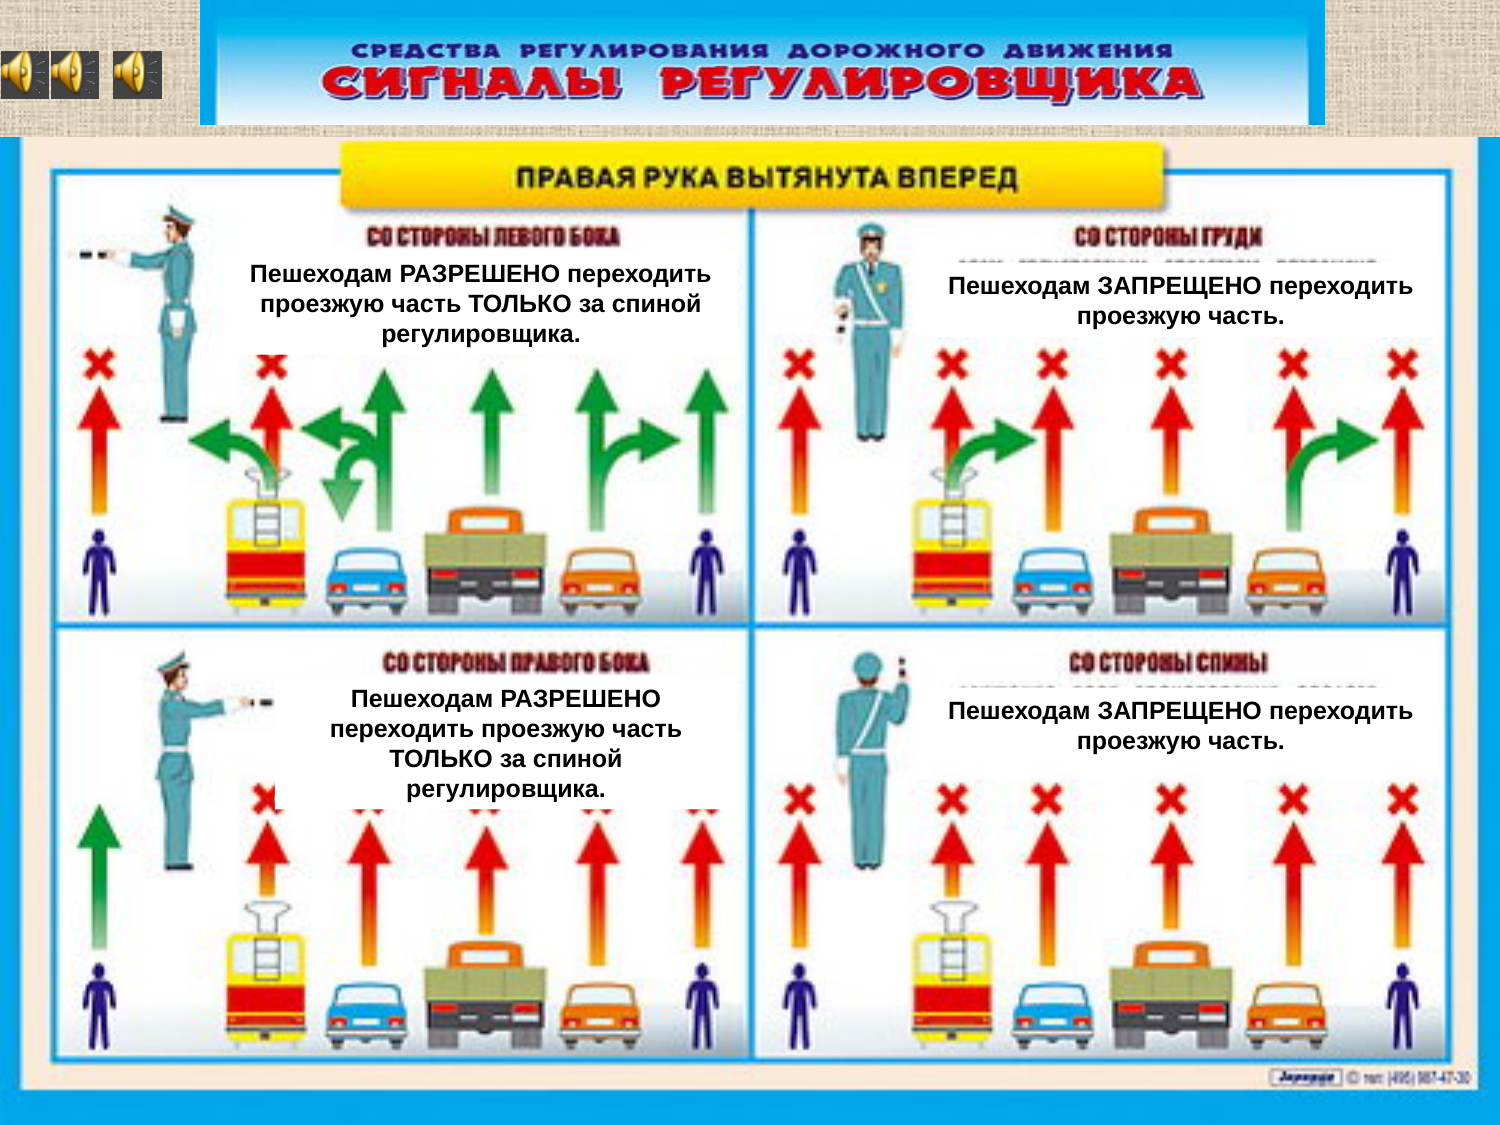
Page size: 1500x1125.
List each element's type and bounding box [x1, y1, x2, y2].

picture [0, 0, 1500, 137]
text_box [0, 137, 1500, 1125]
